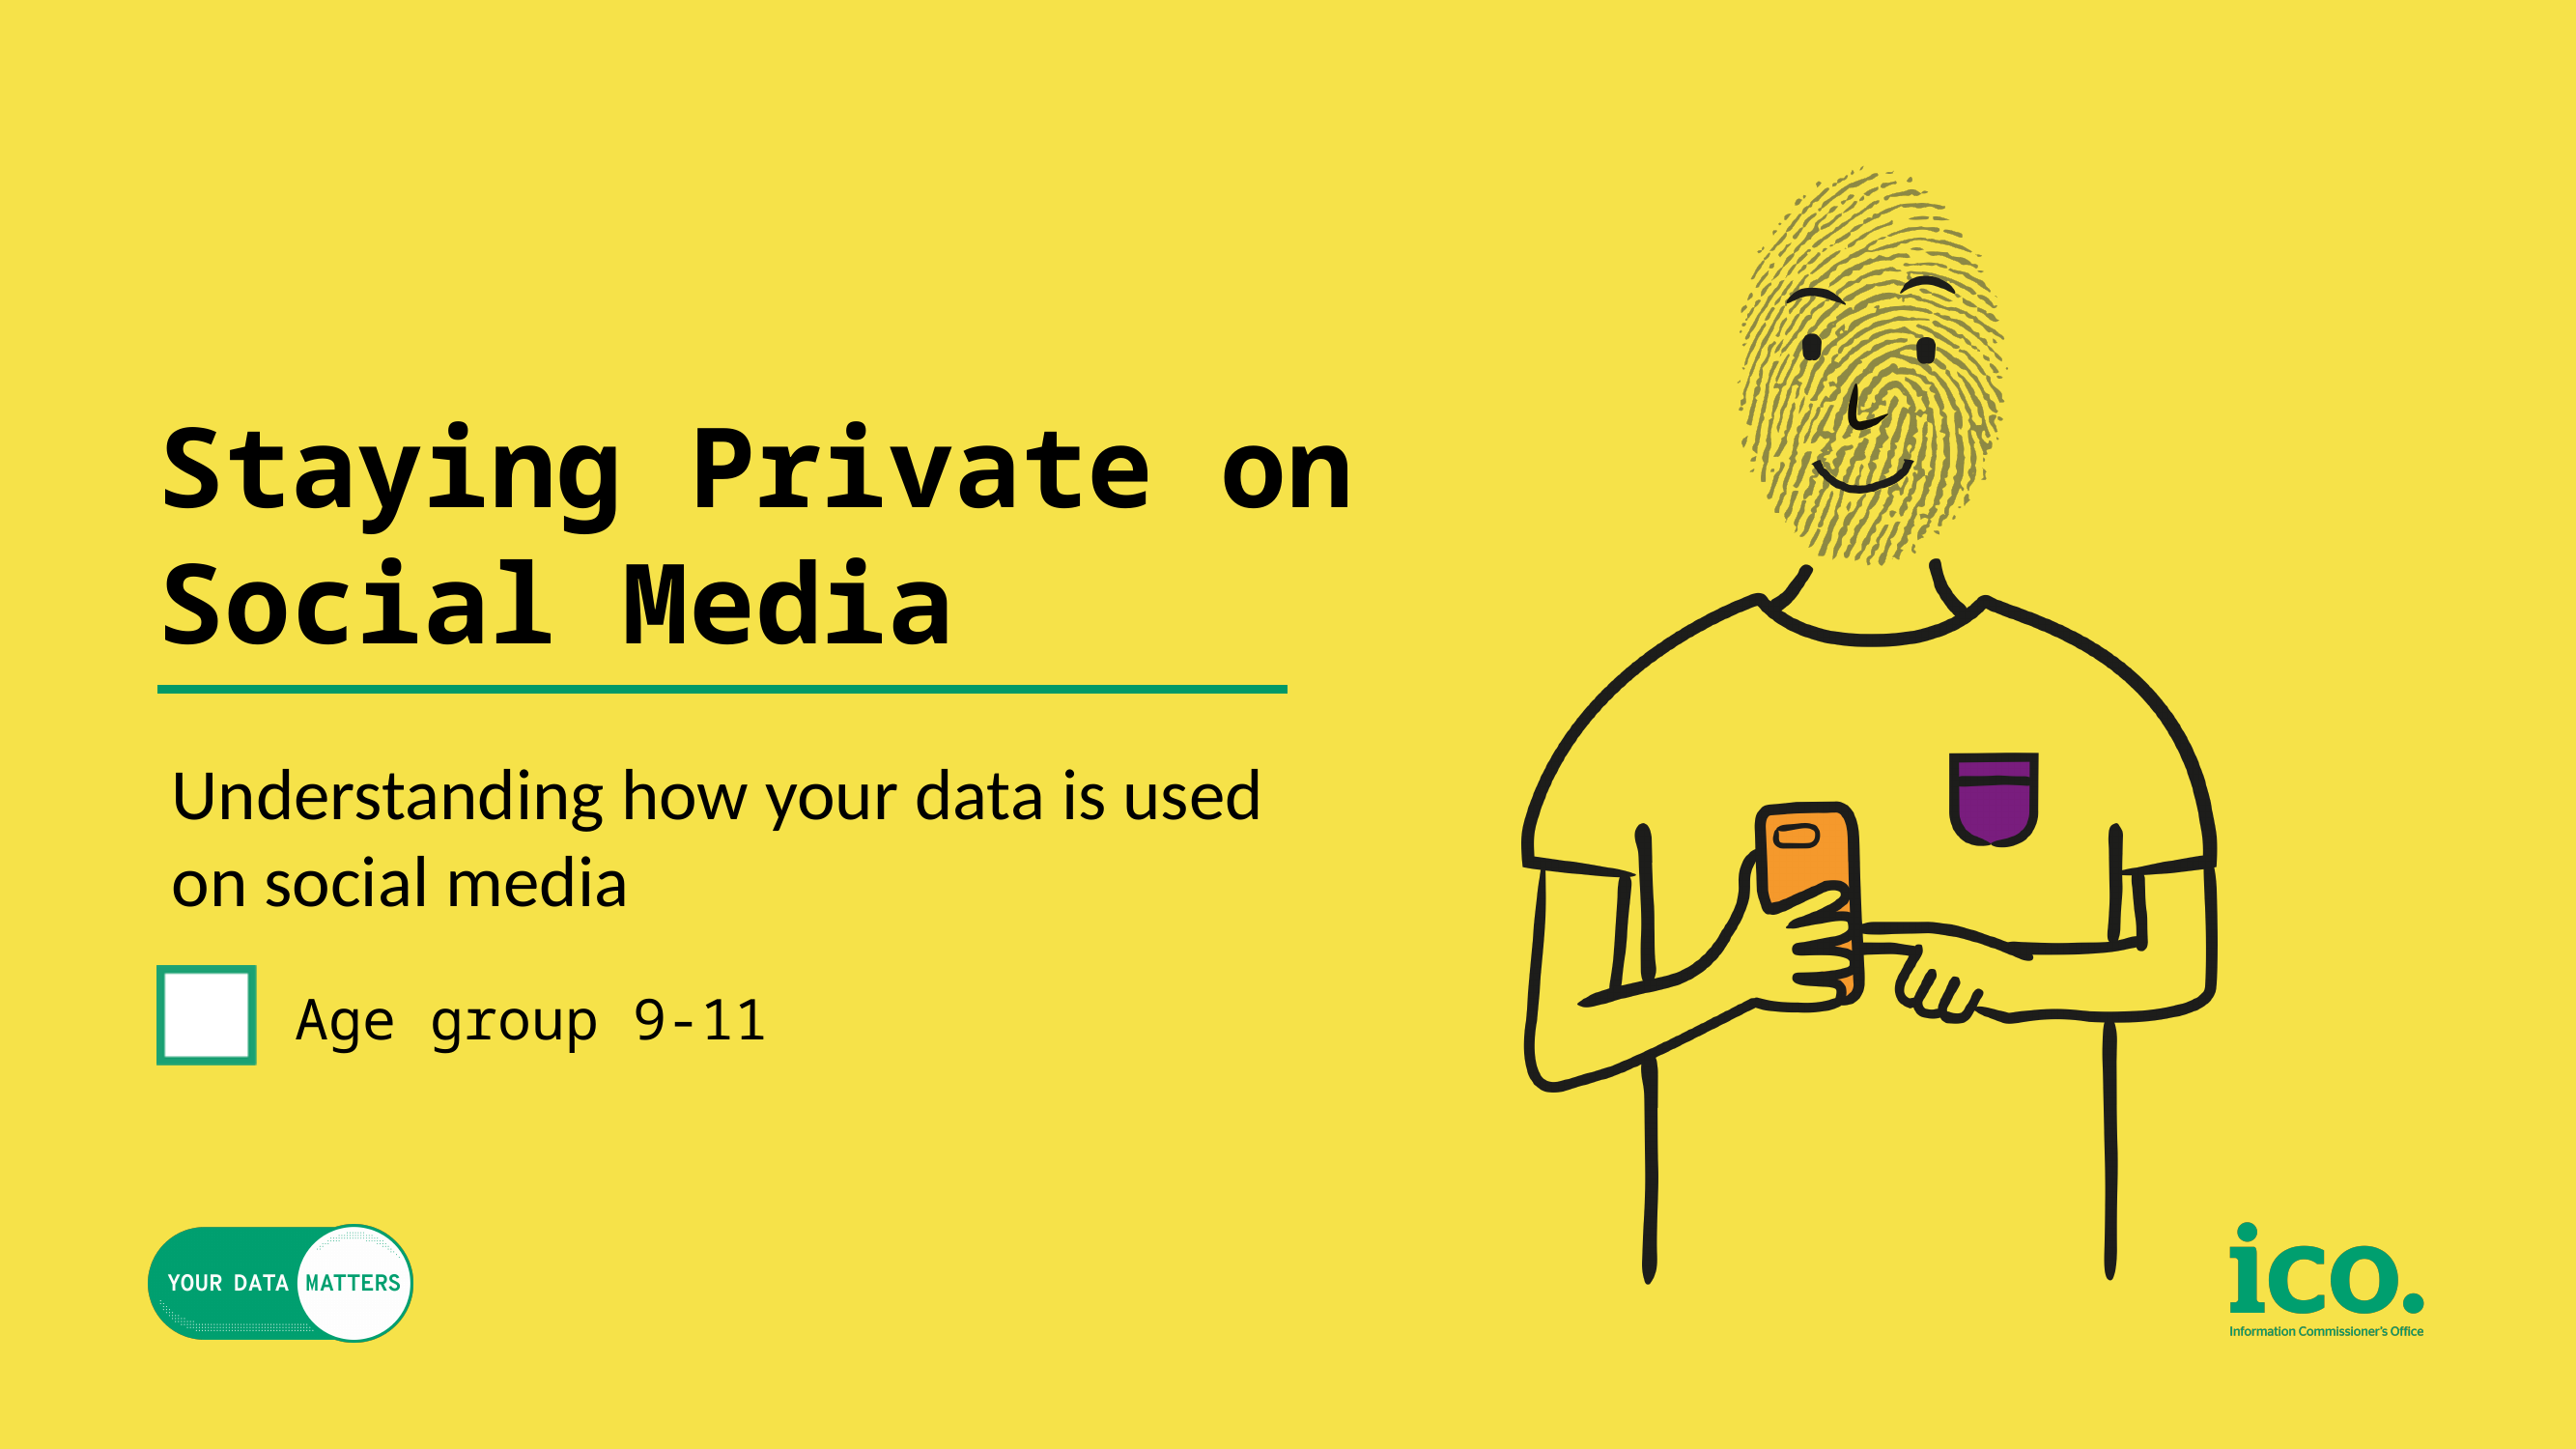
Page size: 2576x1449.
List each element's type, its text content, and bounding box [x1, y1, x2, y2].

text_box Staying Private on Social Media [143, 516, 1521, 674]
picture [156, 965, 257, 1065]
picture [148, 1224, 413, 1343]
picture [1521, 164, 2450, 1368]
text_box Age group 9-11 [295, 983, 802, 1064]
text_box Understanding how your data is used on social media [156, 740, 1311, 966]
